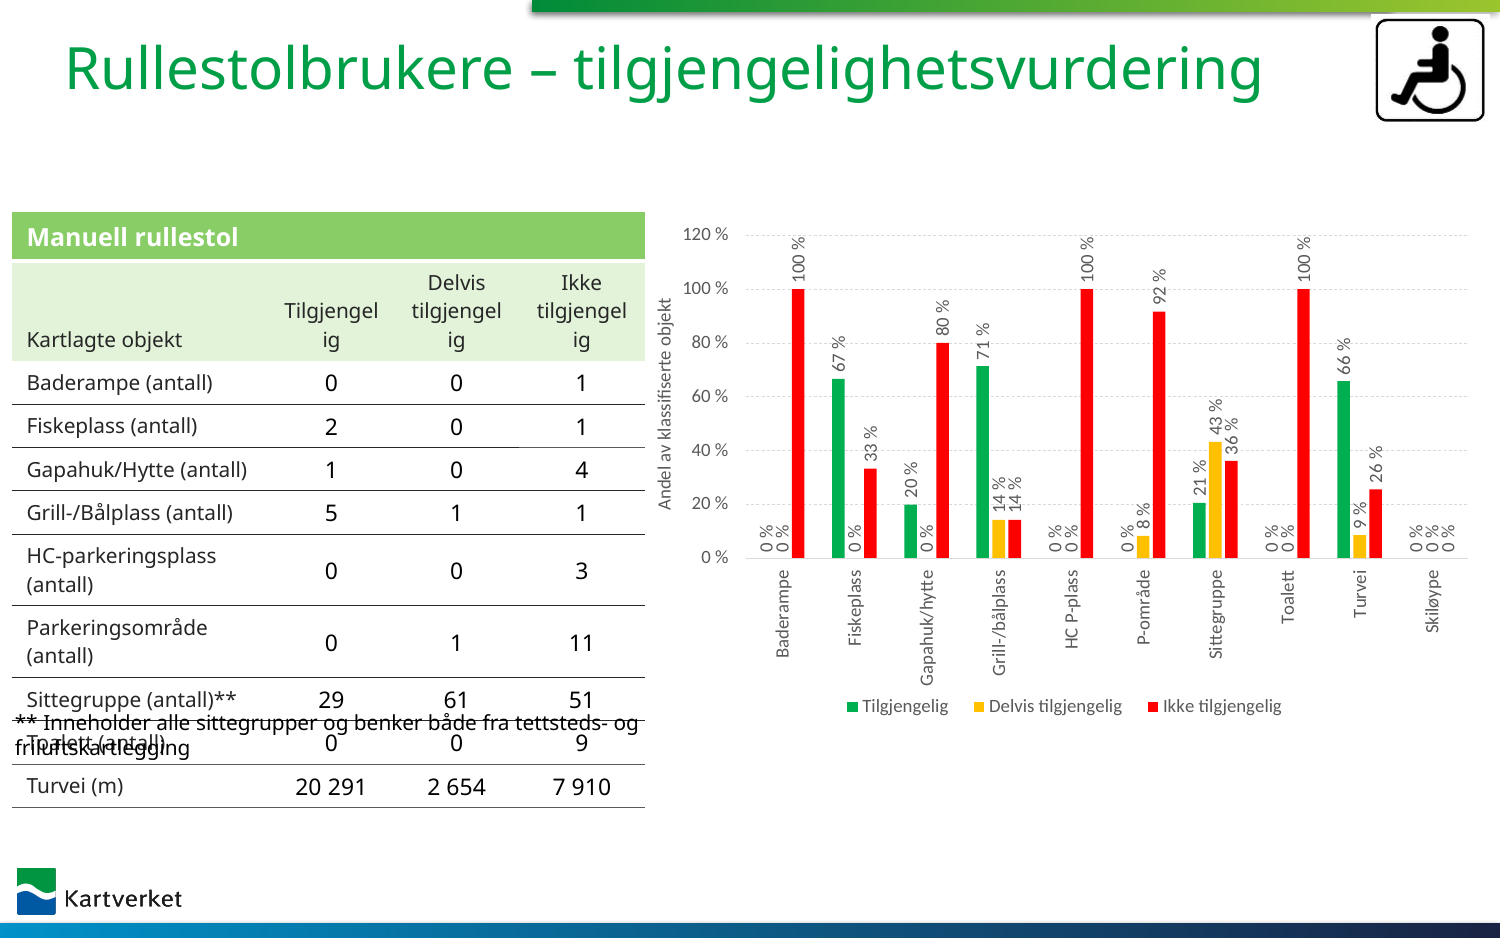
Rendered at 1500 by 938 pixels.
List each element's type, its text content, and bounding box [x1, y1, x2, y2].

table_cell 3 [519, 535, 638, 605]
table_header Manuell rullestol [12, 212, 645, 259]
table_cell 1 [519, 491, 638, 534]
table_cell Baderampe (antall) [12, 361, 269, 404]
table_cell 51 [519, 678, 638, 702]
table_cell 1 [394, 606, 519, 677]
text_box Rullestolbrukere – tilgjengelighetsvurdering [49, 12, 1372, 109]
table_cell Grill-/Bålplass (antall) [12, 491, 269, 534]
table_cell 4 [519, 448, 638, 490]
table_cell 1 [394, 491, 519, 534]
table_cell 2 [269, 405, 394, 447]
table_cell 1 [519, 405, 638, 447]
table_cell 11 [519, 606, 638, 677]
picture [1371, 13, 1491, 127]
table_cell HC-parkeringsplass (antall) [12, 535, 269, 605]
table_cell Delvis tilgjengelig [394, 263, 519, 361]
table_cell Turvei (m) [12, 768, 269, 807]
table_cell 0 [269, 535, 394, 605]
picture [643, 218, 1480, 728]
table_cell Ikke tilgjengelig [519, 263, 638, 361]
table_cell 7 910 [519, 768, 645, 807]
table_cell Sittegruppe (antall)** [12, 678, 269, 702]
table_cell 0 [269, 361, 394, 404]
table_cell 20 291 [269, 768, 394, 807]
table_cell Kartlagte objekt [12, 263, 269, 361]
table_cell 0 [394, 405, 519, 447]
table_cell 1 [269, 448, 394, 490]
table_cell 0 [394, 448, 519, 490]
table_cell 1 [519, 361, 638, 404]
table_cell 0 [269, 606, 394, 677]
table_cell 2 654 [394, 768, 519, 807]
table_cell 61 [394, 678, 519, 702]
table_cell 29 [269, 678, 394, 702]
table_cell Parkeringsområde (antall) [12, 606, 269, 677]
table_cell Gapahuk/Hytte (antall) [12, 448, 269, 490]
table_cell 0 [394, 535, 519, 605]
table_cell 5 [269, 491, 394, 534]
table_cell Fiskeplass (antall) [12, 405, 269, 447]
table_cell 0 [394, 361, 519, 404]
text_box ** Inneholder alle sittegrupper og benker både fra tettsteds- og friluftskartlegging [0, 702, 745, 768]
table_cell Tilgjengelig [269, 263, 394, 361]
